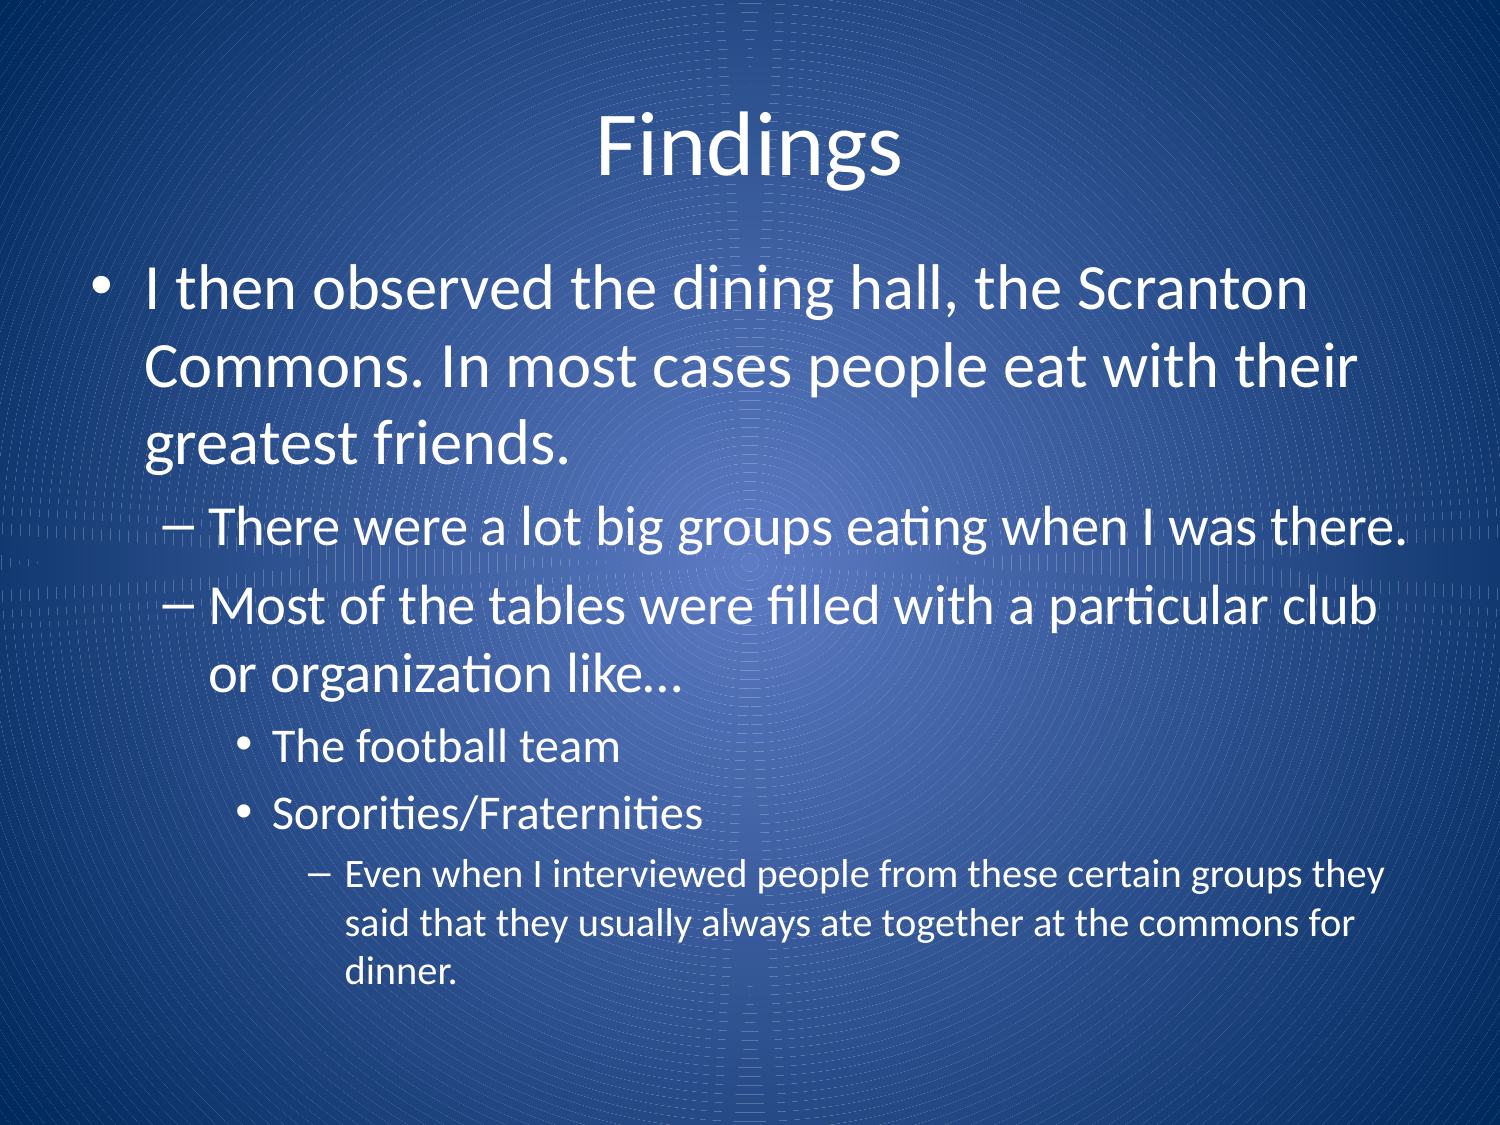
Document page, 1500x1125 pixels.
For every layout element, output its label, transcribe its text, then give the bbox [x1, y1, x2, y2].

list I then observed the dining hall, the Scranton Commons. In most cases people eat with their greatest friends. There were a lot big groups eating when I was there. Most of the tables were filled with a particular club or organization like… The football team Sororities/Fraternities Even when I interviewed people from these certain groups they said that they usually always ate together at the commons for dinner. [75, 237, 1425, 1050]
title Findings [75, 45, 1425, 233]
